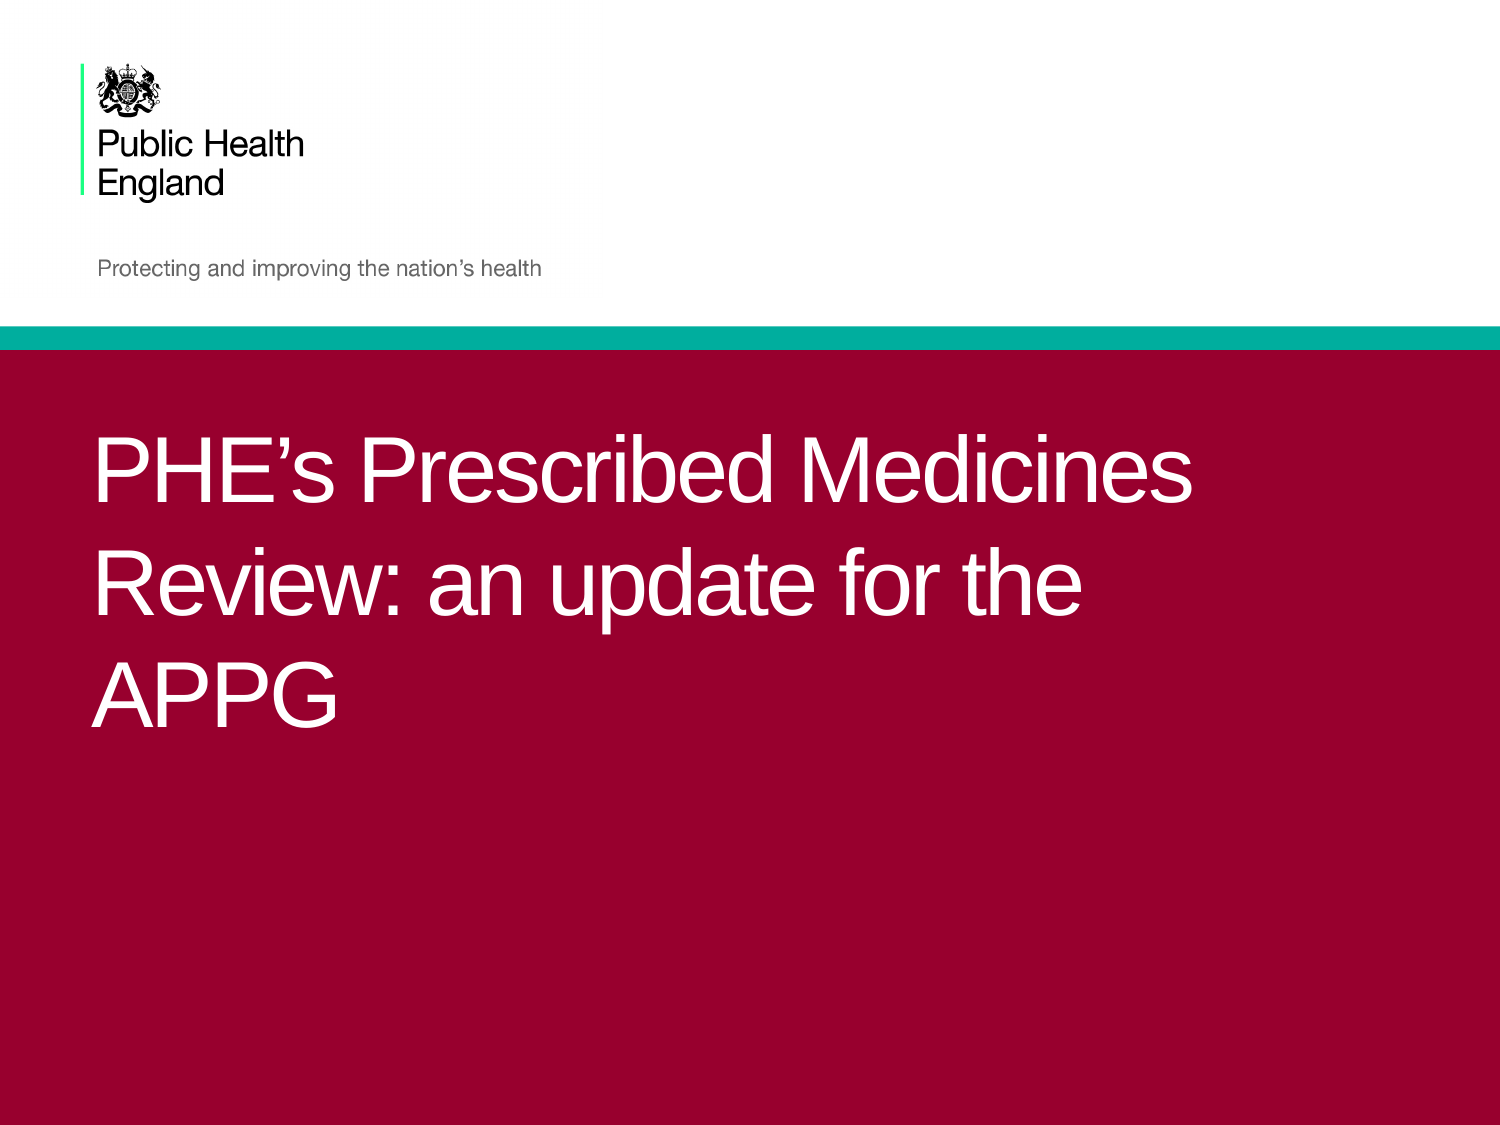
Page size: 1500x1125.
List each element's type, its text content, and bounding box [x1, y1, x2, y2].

title PHE’s Prescribed Medicines Review: an update for the APPG [91, 408, 1344, 692]
picture [0, 0, 603, 298]
